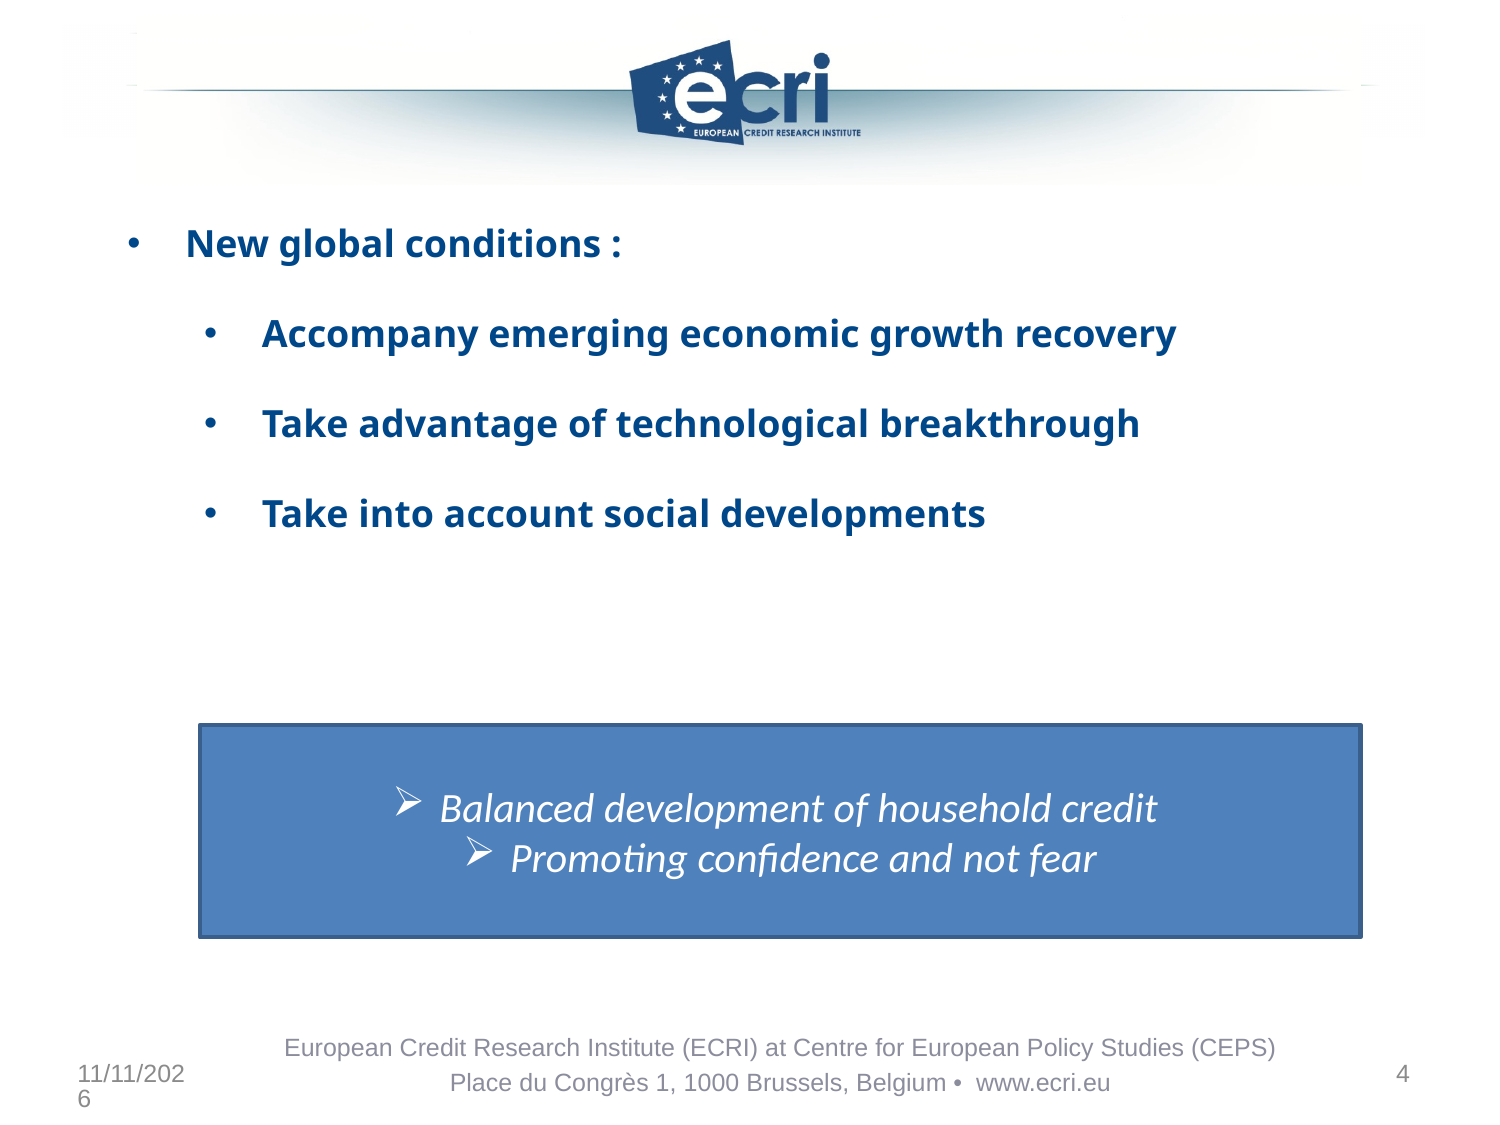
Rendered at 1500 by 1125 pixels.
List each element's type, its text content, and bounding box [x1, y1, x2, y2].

slide_number 4 [1350, 1042, 1425, 1103]
text_box Balanced development of household credit Promoting confidence and not fear [198, 723, 1363, 939]
picture [62, 15, 1425, 185]
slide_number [62, 1042, 213, 1103]
text_box New global conditions : Accompany emerging economic growth recovery Take advantage of technological breakthrough Take into account social developments [112, 212, 1388, 850]
footer European Credit Research Institute (ECRI) at Centre for European Policy Studies (CEPS) Place du Congrès 1, 1000 Brussels, Belgium • www.ecri.eu [225, 1025, 1338, 1103]
